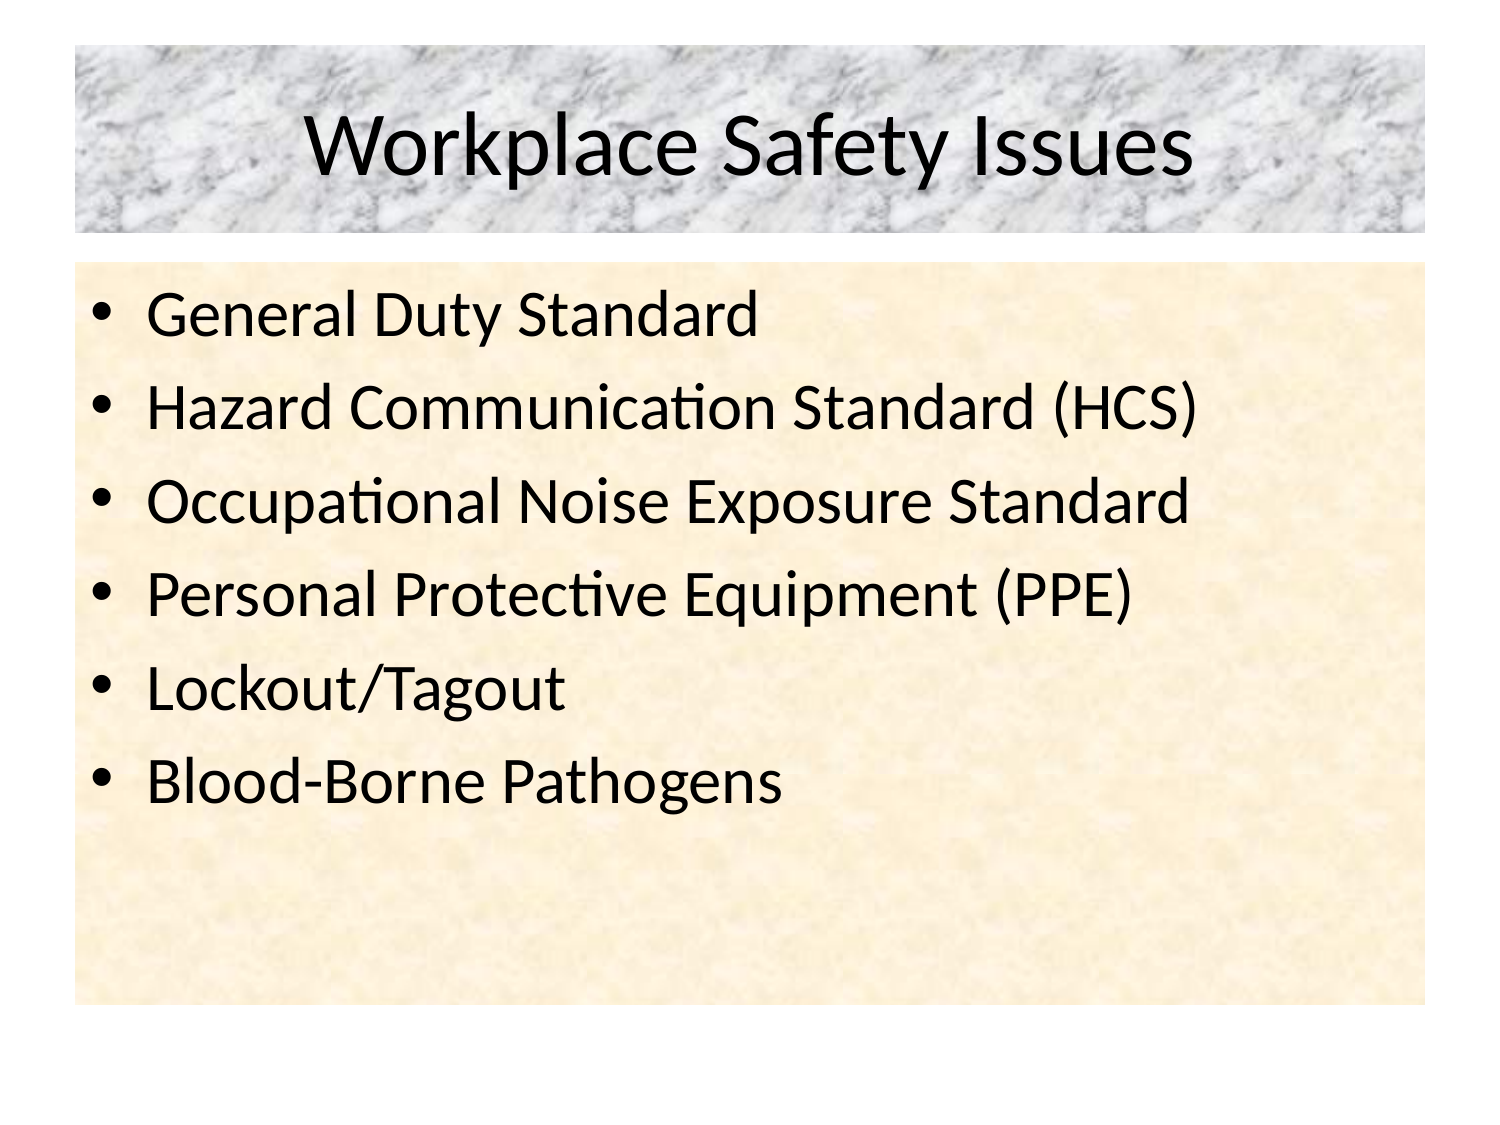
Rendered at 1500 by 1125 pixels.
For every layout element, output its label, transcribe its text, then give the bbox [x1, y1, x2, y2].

list General Duty Standard Hazard Communication Standard (HCS) Occupational Noise Exposure Standard Personal Protective Equipment (PPE) Lockout/Tagout Blood-Borne Pathogens [75, 262, 1425, 1005]
title Workplace Safety Issues [75, 45, 1425, 233]
